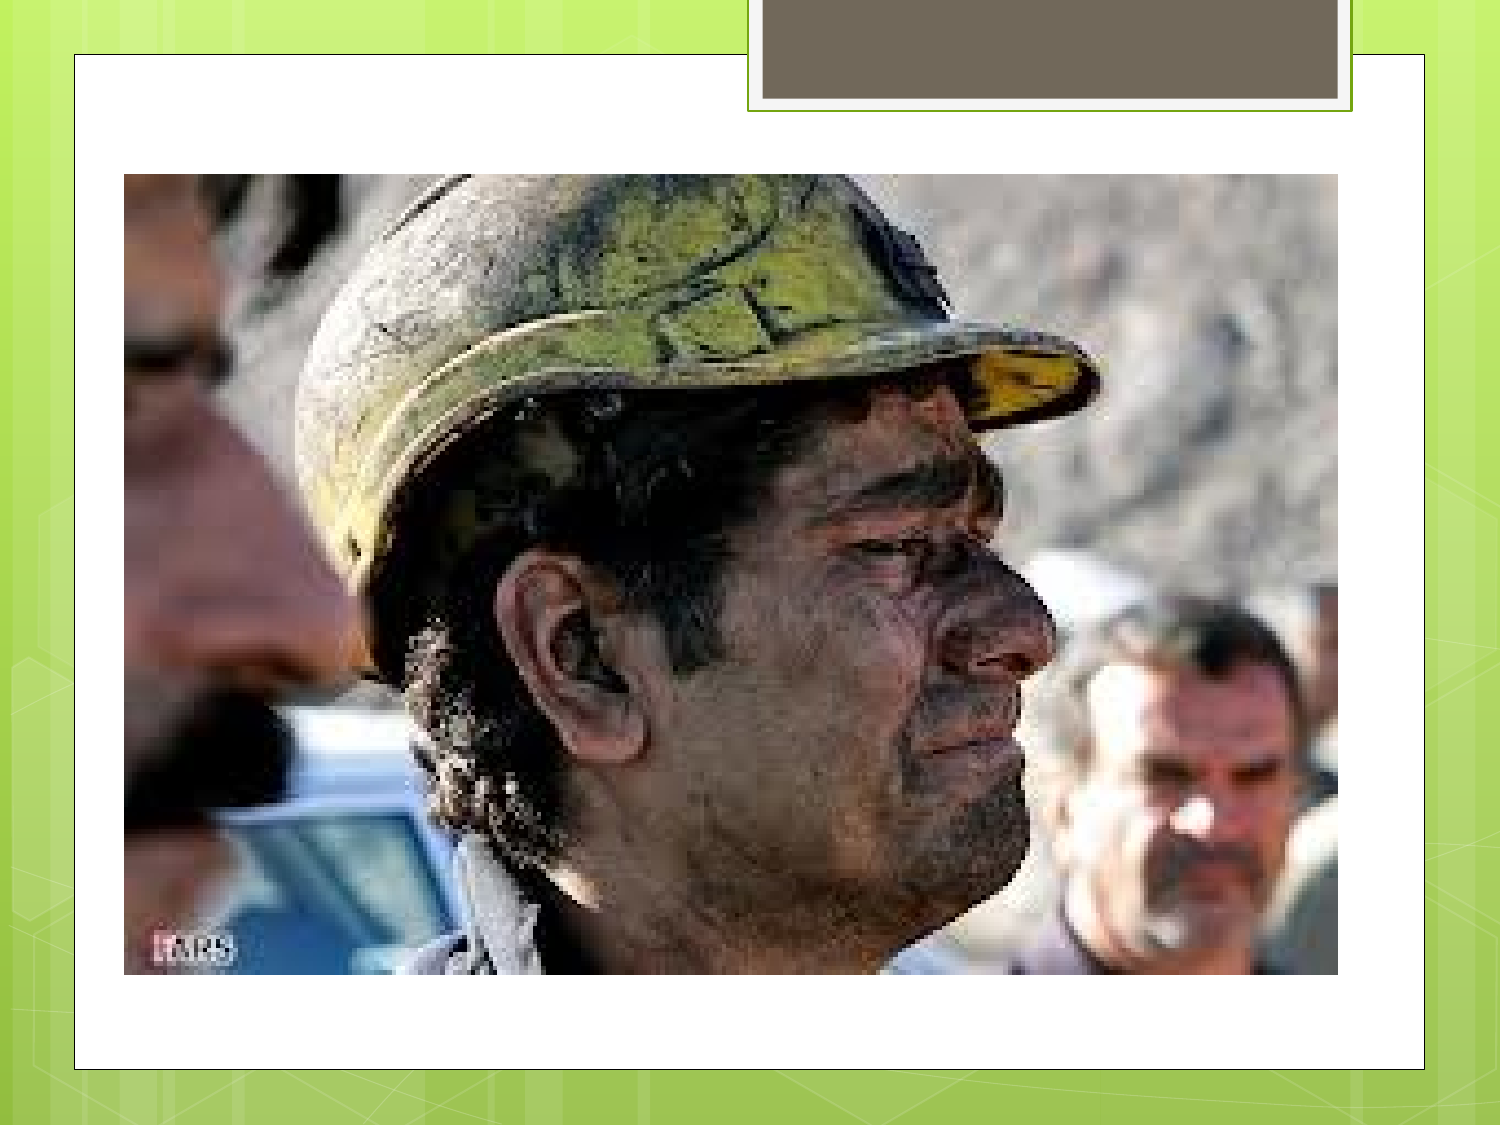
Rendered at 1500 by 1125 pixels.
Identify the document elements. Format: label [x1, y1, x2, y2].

picture [124, 174, 1338, 976]
